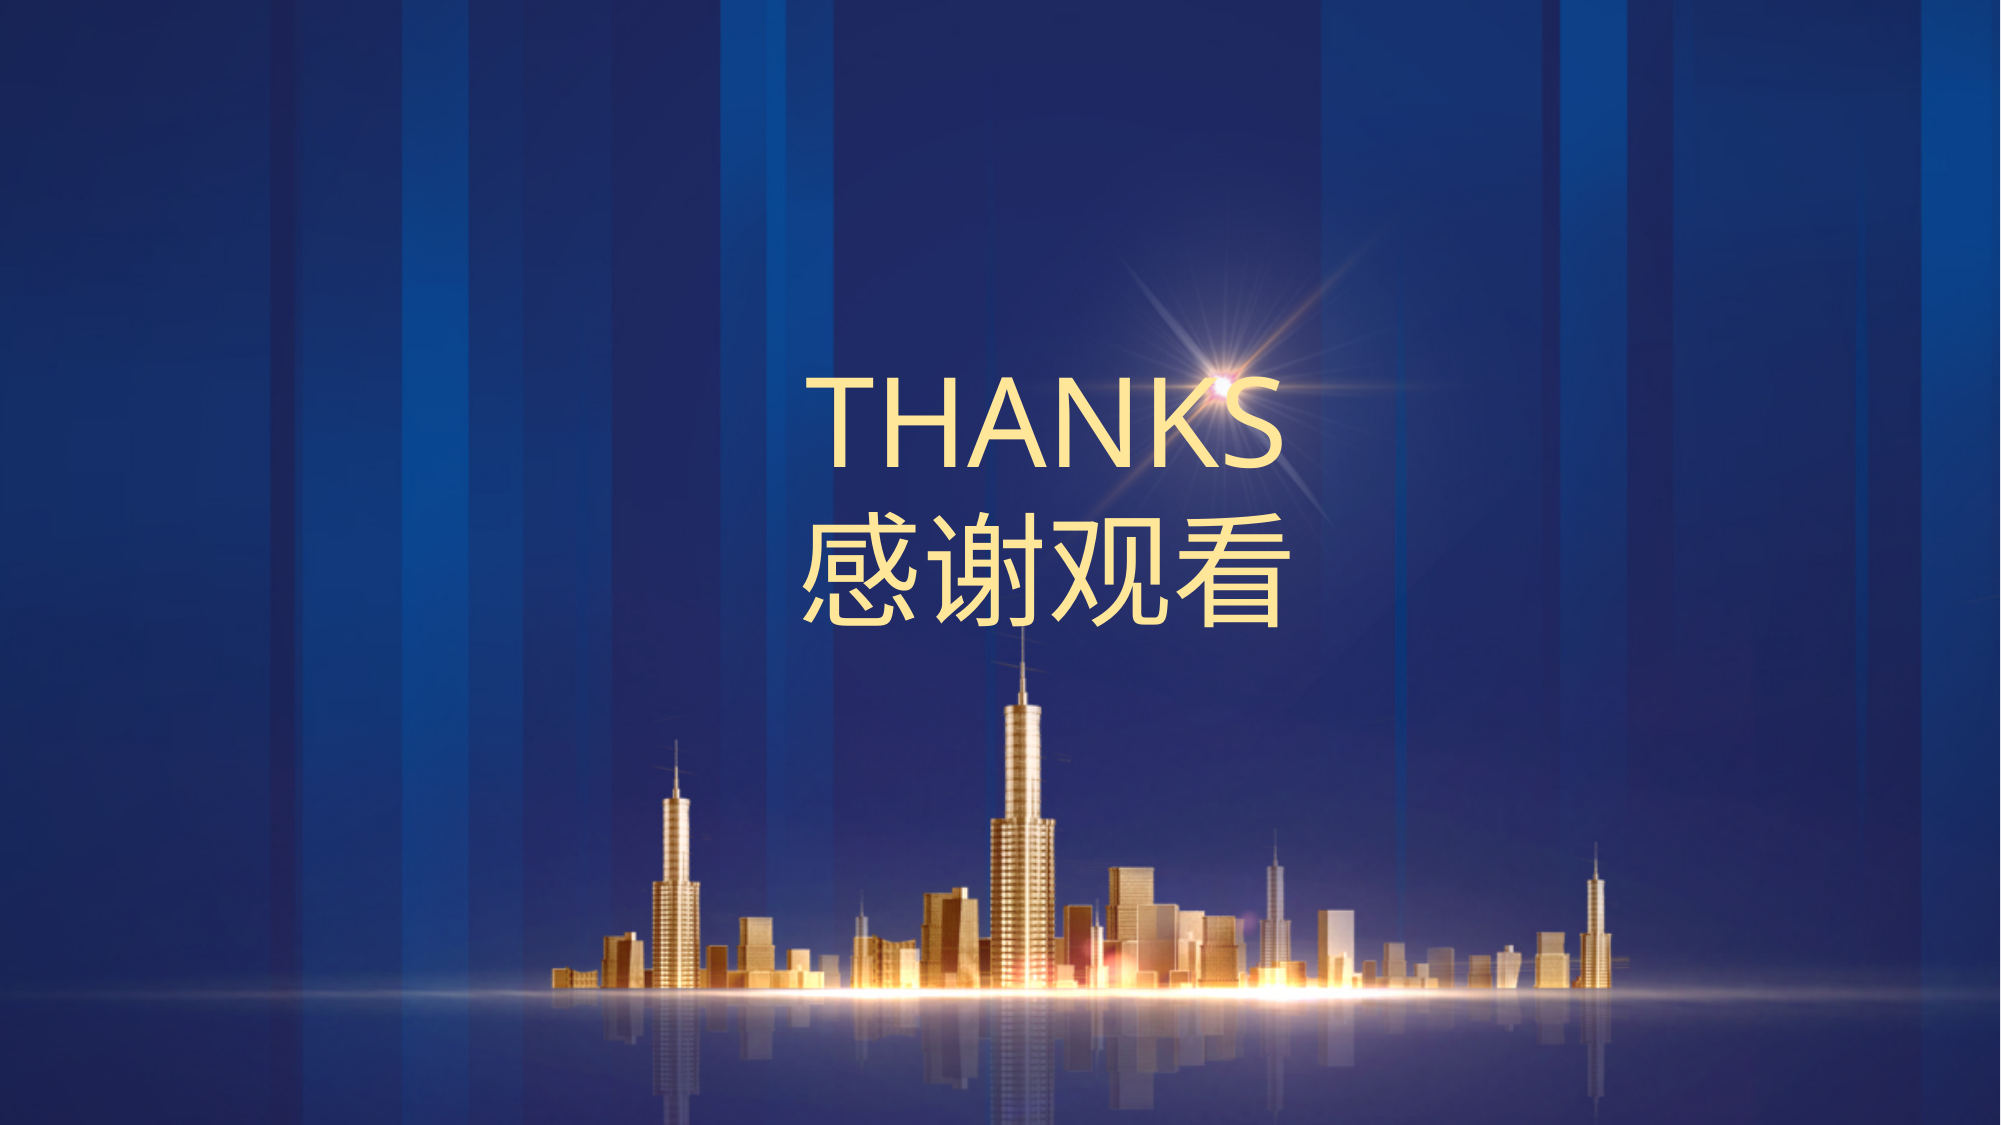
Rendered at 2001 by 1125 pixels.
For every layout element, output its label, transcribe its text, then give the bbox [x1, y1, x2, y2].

picture [0, 0, 2001, 1125]
text_box THANKS 感谢观看 [782, 334, 1313, 650]
